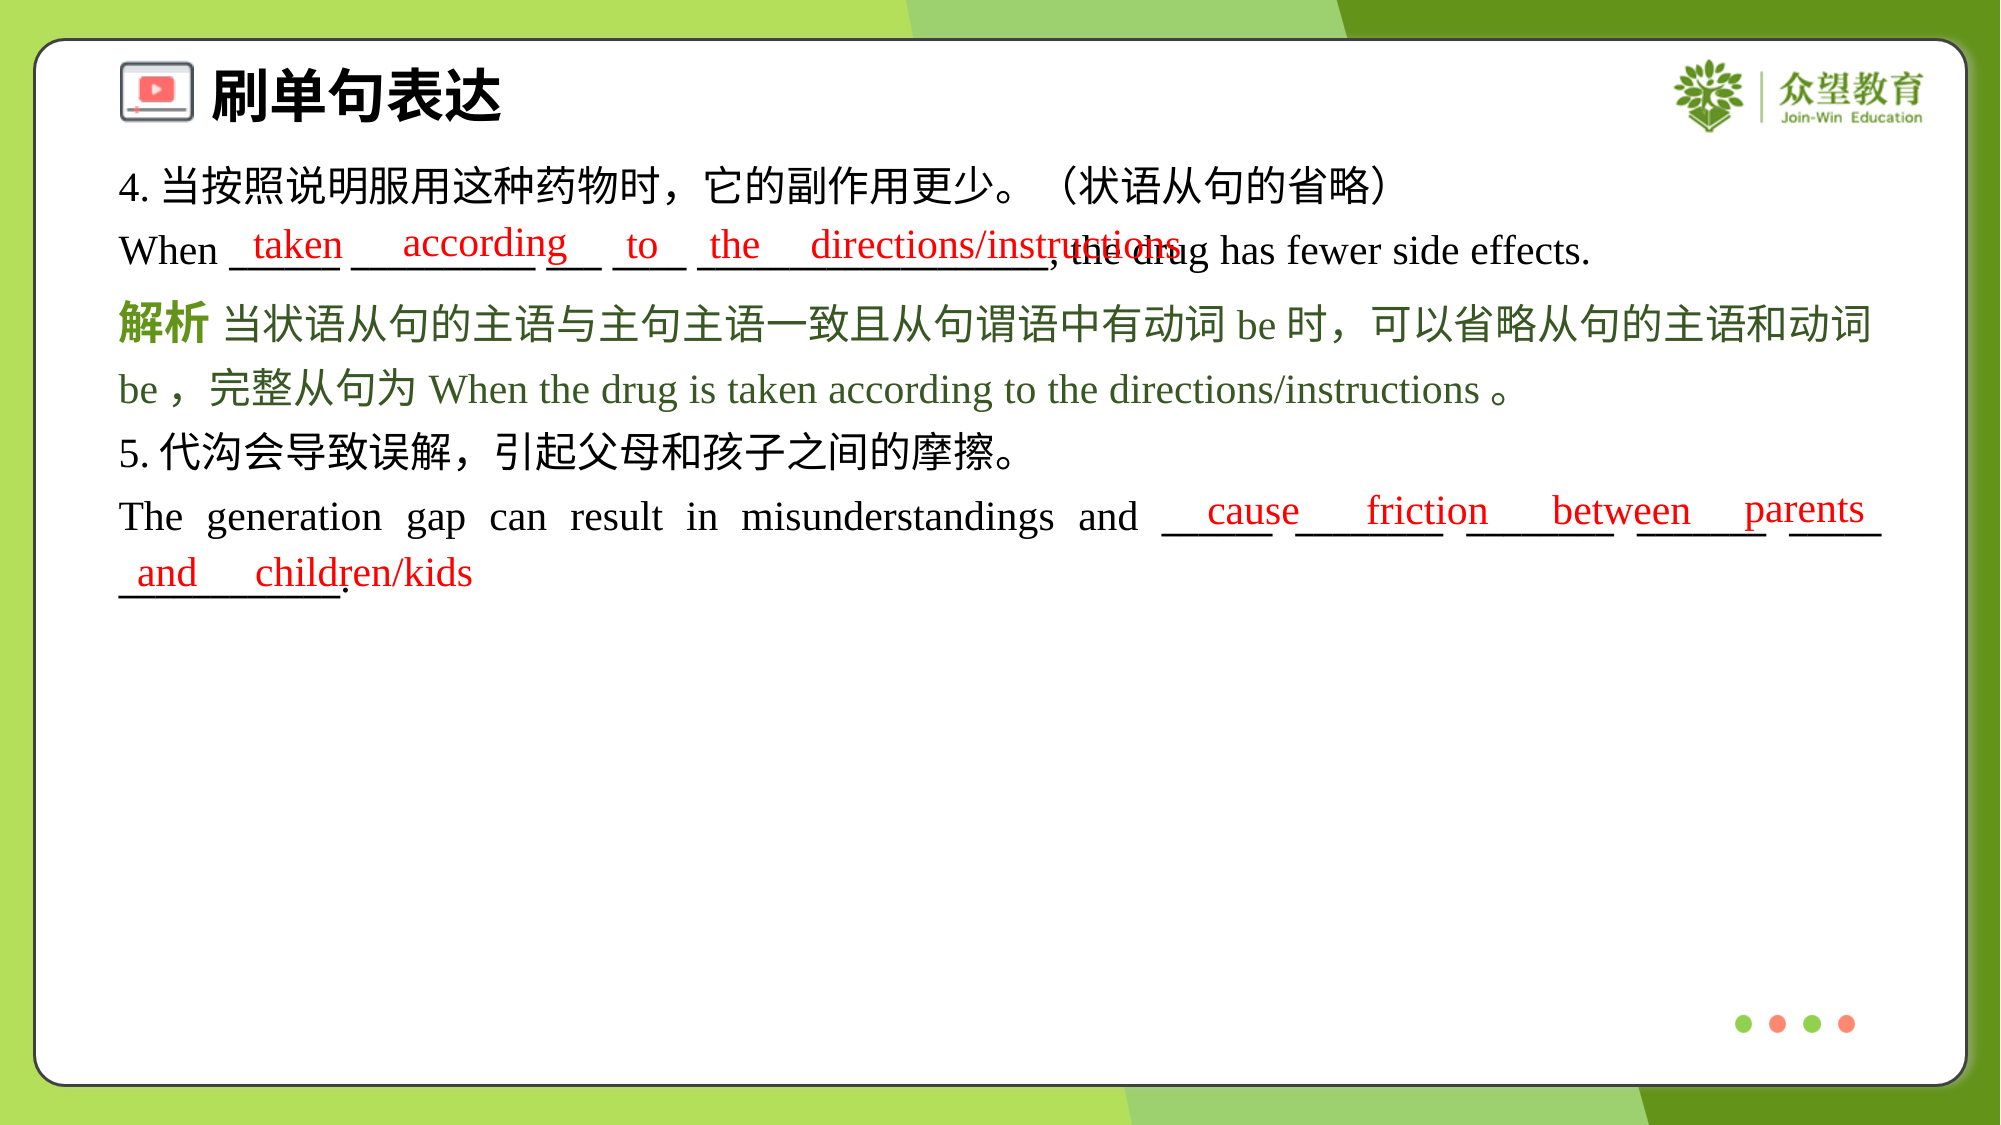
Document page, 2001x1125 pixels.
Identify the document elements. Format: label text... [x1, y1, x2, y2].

text_box parents [1740, 467, 1870, 526]
text_box and [132, 532, 203, 591]
text_box 解析 当状语从句的主语与主句主语一致且从句谓语中有动词be时，可以省略从句的主语和动词be，完整从句为When the drug is taken according to the directions/instructions。 [118, 280, 1883, 407]
text_box friction [1361, 470, 1494, 528]
text_box children/kids [251, 532, 478, 591]
picture [0, 0, 2000, 1125]
text_box according [398, 201, 573, 260]
text_box the [704, 203, 766, 262]
text_box 5.代沟会导致误解，引起父母和孩子之间的摩擦。 The generation gap can result in misunderstandings and ______ ________ ________ _______ _____ ____________. [118, 413, 1883, 596]
text_box between [1547, 470, 1696, 528]
text_box 4.当按照说明服用这种药物时，它的副作用更少。（状语从句的省略） When ______ __________ ___ ____ ___________________, the drug has fewer side effects. [118, 147, 1883, 268]
text_box taken [248, 203, 349, 262]
text_box to [621, 203, 664, 262]
text_box directions/instructions [807, 203, 1186, 262]
text_box cause [1202, 470, 1305, 528]
